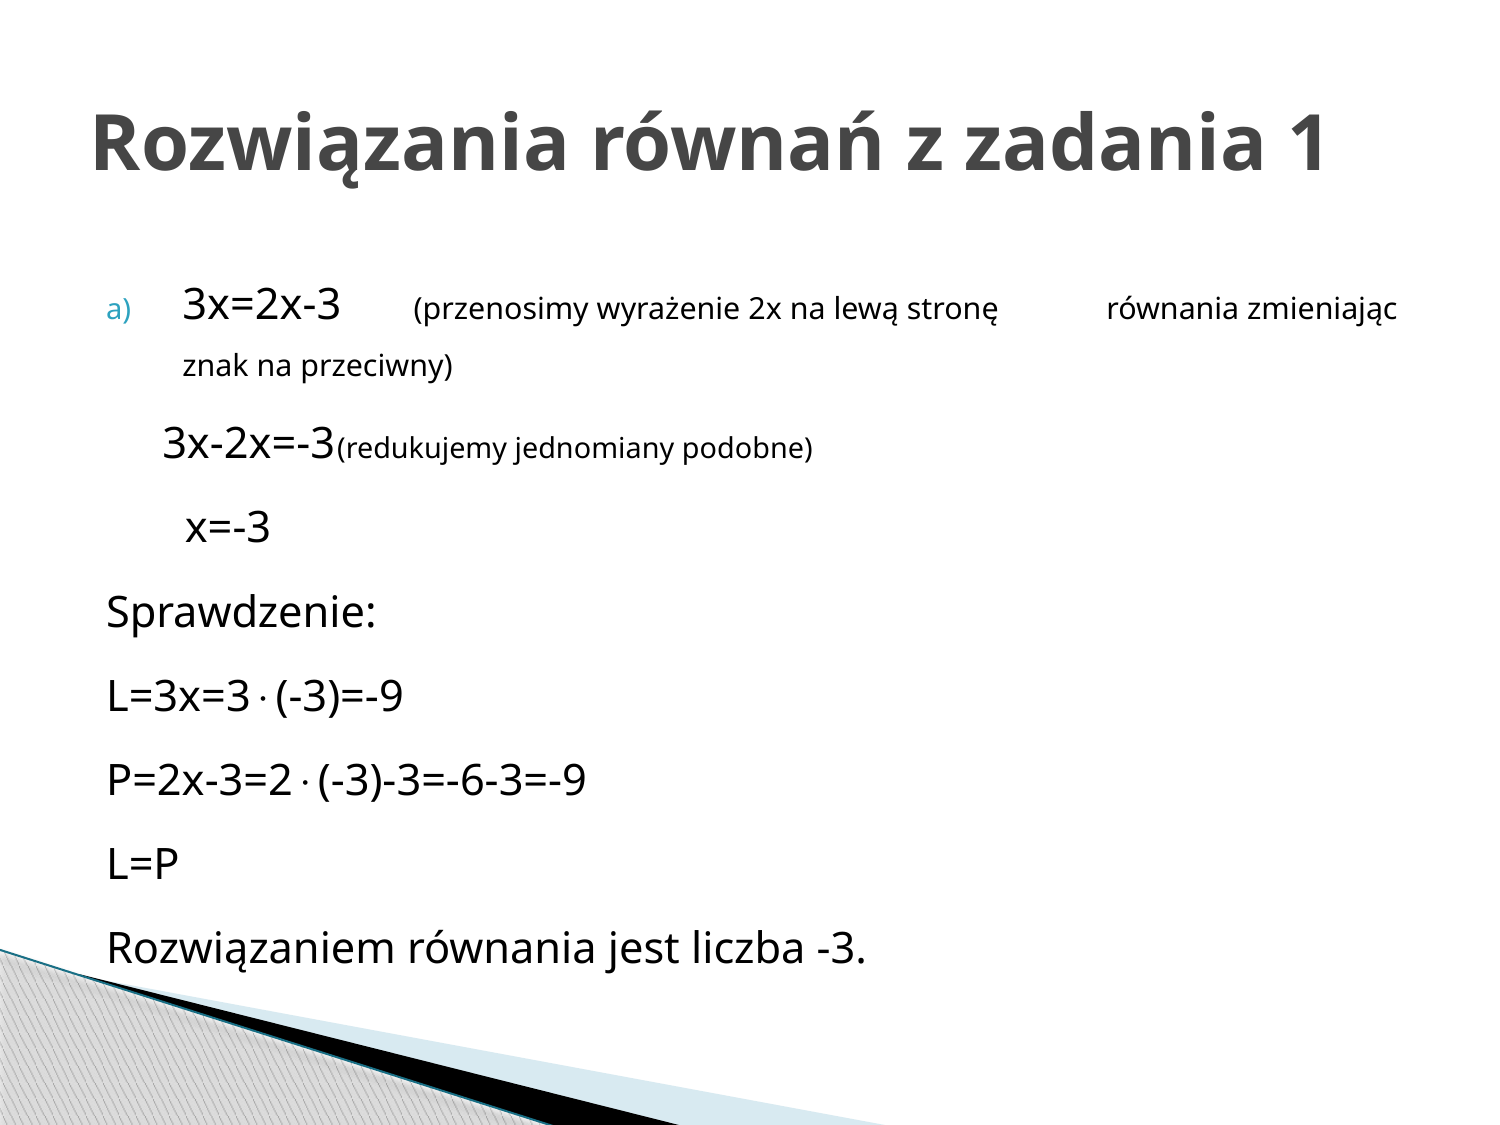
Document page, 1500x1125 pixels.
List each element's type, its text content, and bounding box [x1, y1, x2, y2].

title Rozwiązania równań z zadania 1 [75, 45, 1425, 233]
list 3x=2x-3 (przenosimy wyrażenie 2x na lewą stronę równania zmieniając znak na przeciwny) 3x-2x=-3 (redukujemy jednomiany podobne) x=-3 Sprawdzenie: L=3x=3(-3)=-9 P=2x-3=2(-3)-3=-6-3=-9 L=P Rozwiązaniem równania jest liczba -3. [75, 243, 1425, 986]
